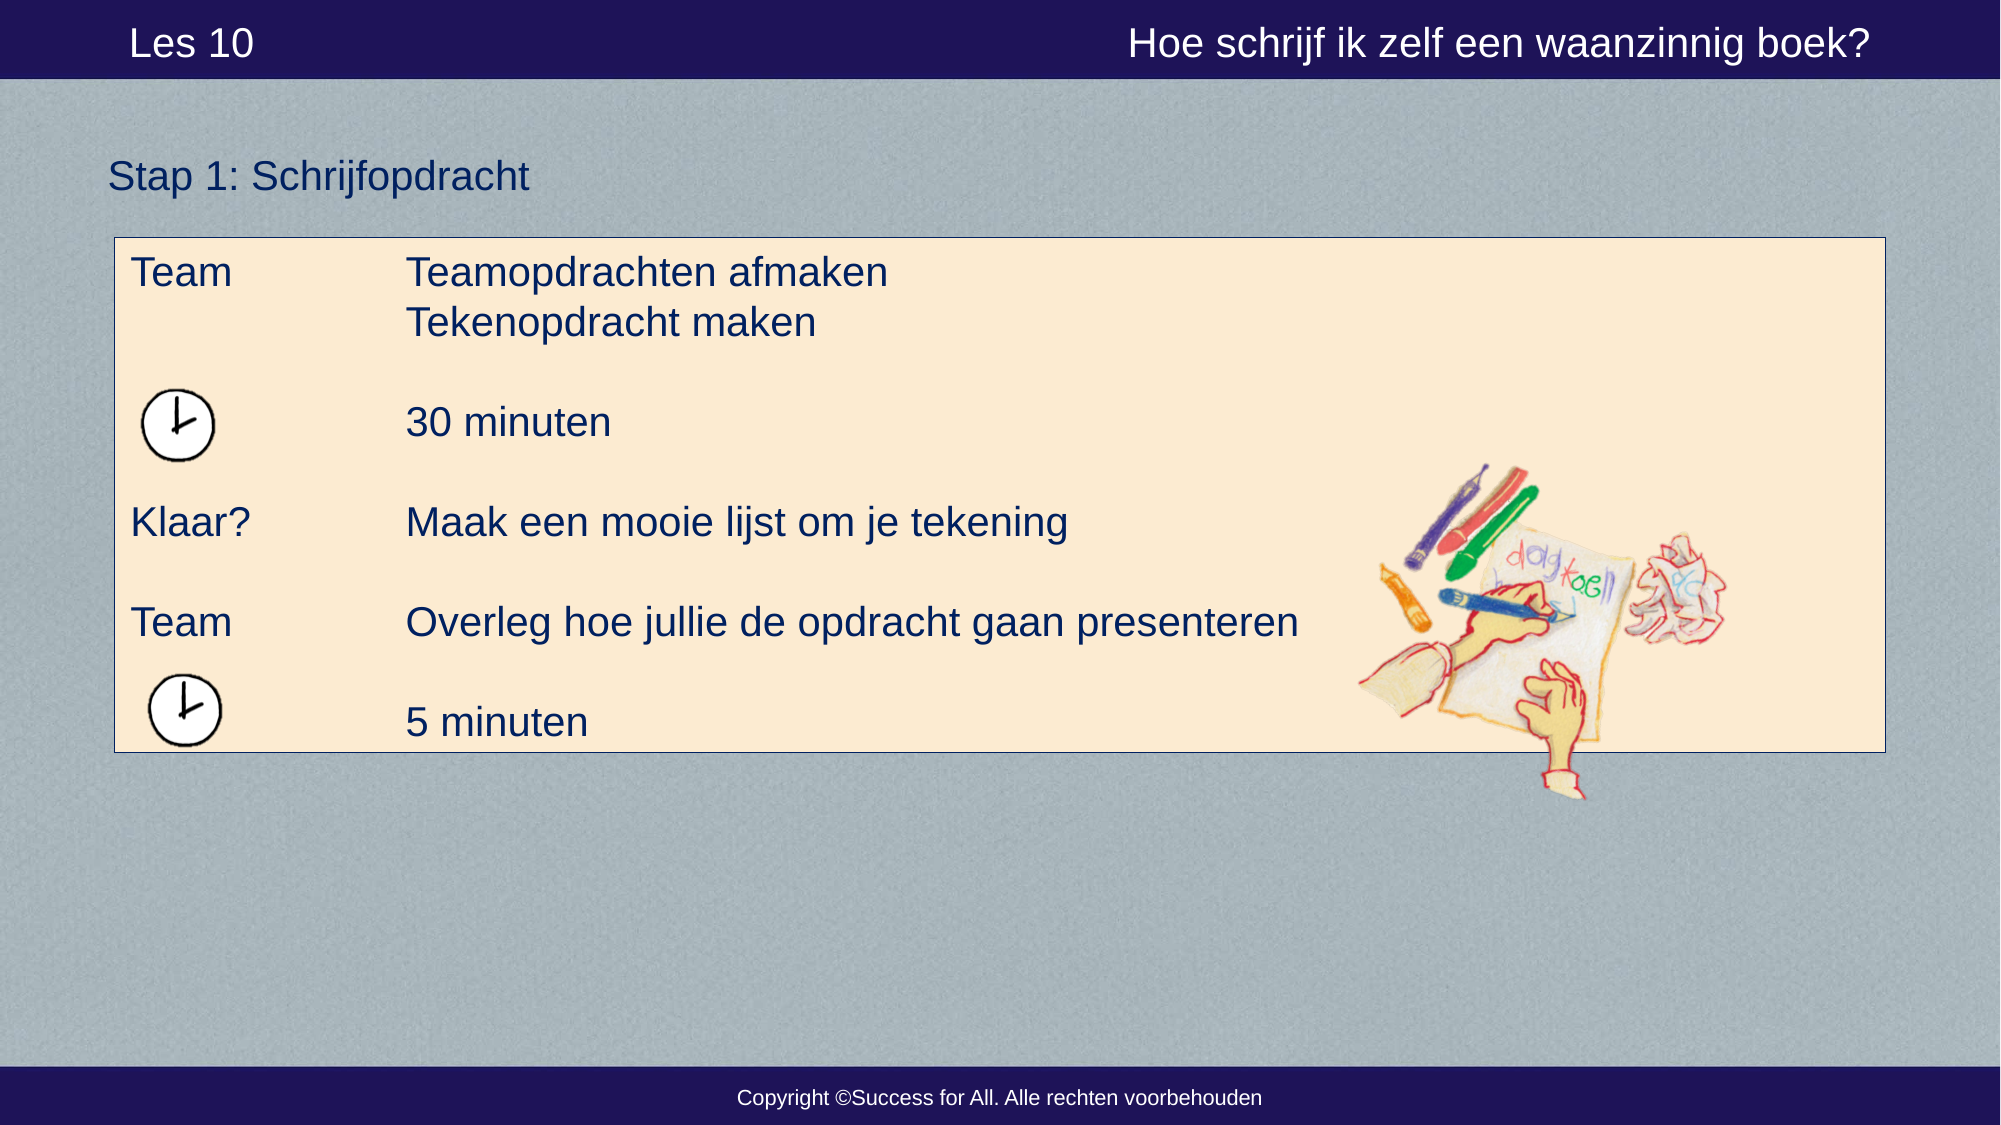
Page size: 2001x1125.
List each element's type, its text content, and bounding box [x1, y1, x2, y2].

text_box Stap 1: Schrijfopdracht [92, 141, 886, 207]
text_box Les 10 [114, 8, 354, 73]
text_box Copyright ©Success for All. Alle rechten voorbehouden [0, 1076, 2000, 1125]
text_box Hoe schrijf ik zelf een waanzinnig boek? [999, 8, 1886, 73]
picture [0, 0, 2001, 1125]
text_box Team Teamopdrachten afmaken Tekenopdracht maken 30 minuten Klaar? Maak een mooie lijst om je tekening Team Overleg hoe jullie de opdracht gaan presenteren 5 minuten [114, 237, 1886, 753]
